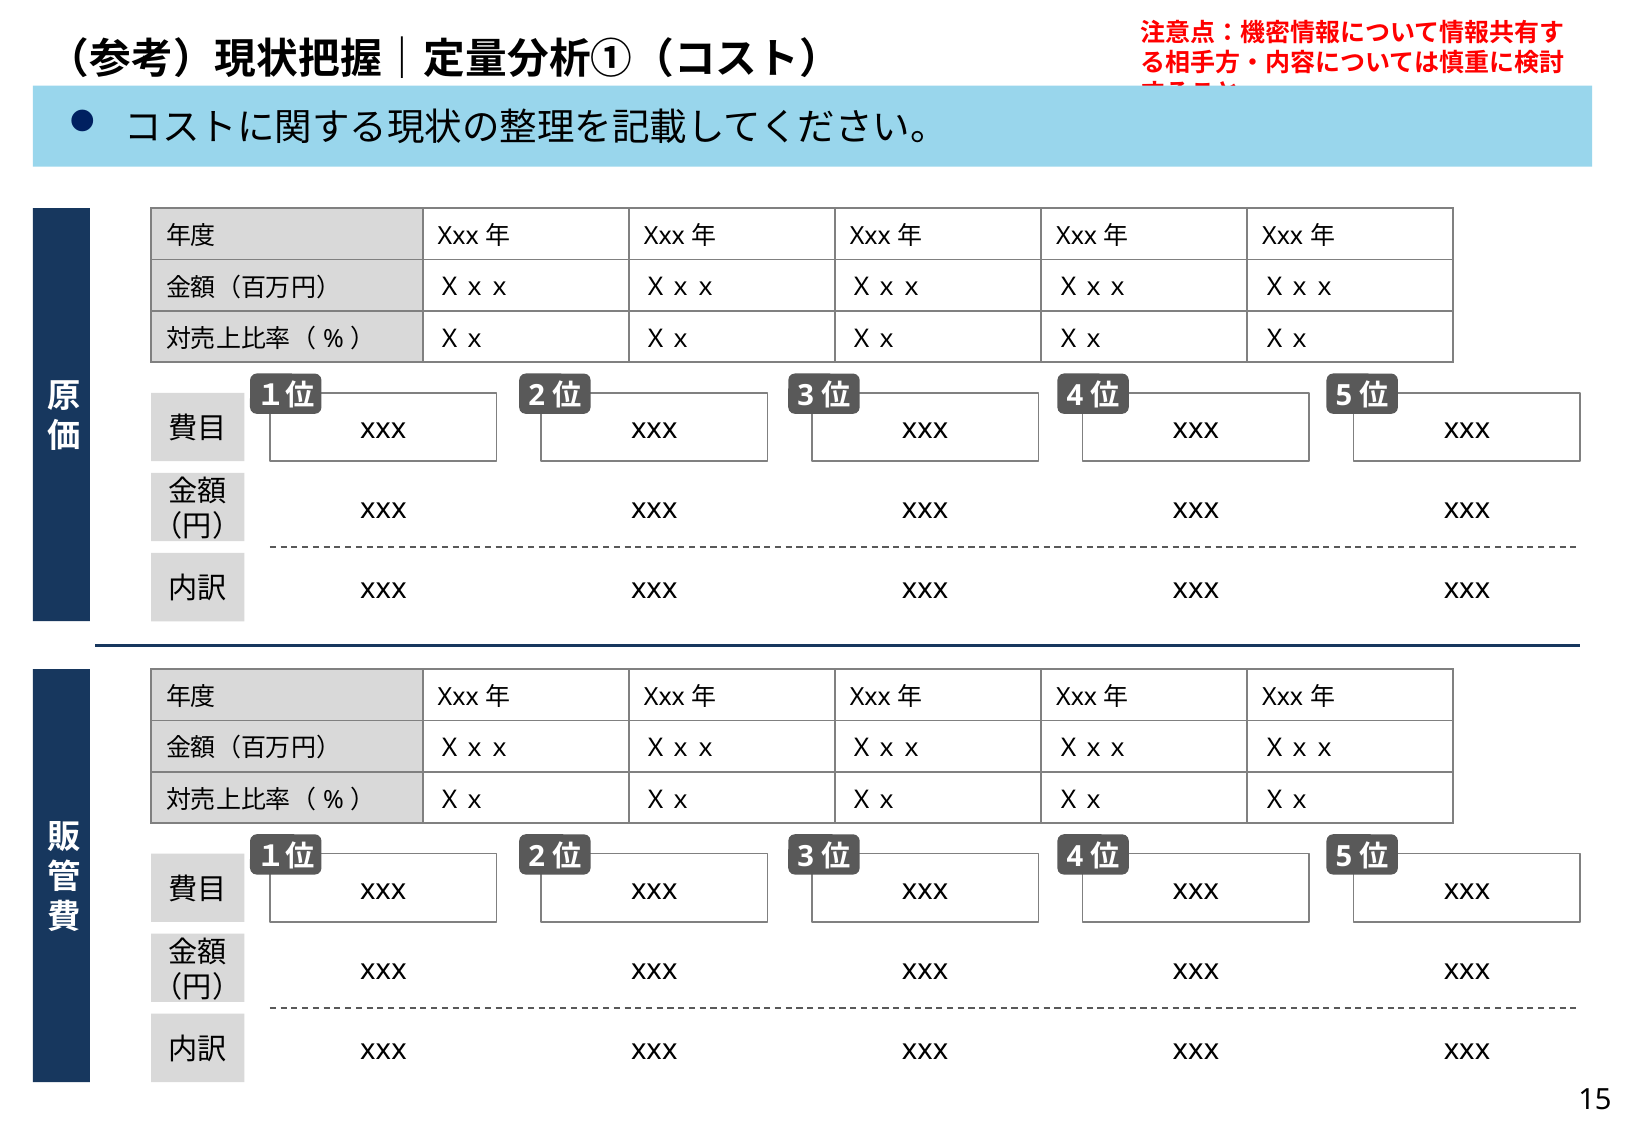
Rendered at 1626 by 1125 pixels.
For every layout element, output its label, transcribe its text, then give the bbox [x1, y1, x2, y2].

text_box xxx [1353, 472, 1581, 542]
text_box xxx [1353, 933, 1581, 1002]
text_box xxx [269, 933, 497, 1002]
table_cell Ｘｘ [1248, 773, 1452, 822]
text_box xxx [811, 1017, 1039, 1083]
slide_number 15 [1247, 1070, 1625, 1125]
table_header 年度 [152, 209, 422, 259]
text_box １位 [249, 834, 322, 875]
table_cell Ｘｘｘ [630, 721, 834, 771]
table_cell 対売上比率（%） [152, 312, 422, 361]
table_cell Ｘｘｘ [630, 260, 834, 310]
text_box xxx [269, 554, 497, 622]
table_header Xxx年 [1042, 209, 1246, 259]
list コストに関する現状の整理を記載してください。 [32, 90, 1593, 167]
table_cell Ｘｘ [1042, 312, 1246, 361]
text_box xxx [1082, 556, 1310, 622]
table_header Xxx年 [1248, 209, 1452, 259]
text_box xxx [1082, 933, 1310, 1002]
table_cell Ｘｘ [1248, 312, 1452, 361]
text_box 原価 [32, 208, 90, 622]
text_box xxx [811, 933, 1039, 1002]
table_header Xxx年 [836, 209, 1040, 259]
table_cell Ｘｘ [836, 773, 1040, 822]
text_box xxx [1082, 853, 1310, 922]
table_header Xxx年 [630, 670, 834, 720]
text_box xxx [1353, 853, 1581, 922]
text_box 内訳 [151, 552, 245, 622]
table_cell Ｘｘｘ [836, 721, 1040, 771]
table_cell Ｘｘ [630, 773, 834, 822]
table_cell 対売上比率（%） [152, 773, 422, 822]
text_box 2位 [519, 373, 591, 414]
table_header Xxx年 [1248, 670, 1452, 720]
text_box xxx [1353, 553, 1581, 622]
text_box xxx [811, 472, 1039, 542]
table_cell Ｘｘｘ [424, 721, 628, 771]
text_box 4位 [1057, 834, 1129, 875]
text_box xxx [540, 472, 768, 542]
text_box 内訳 [151, 1013, 245, 1083]
text_box xxx [811, 556, 1039, 622]
table_cell Ｘｘｘ [424, 260, 628, 310]
table_header Xxx年 [836, 670, 1040, 720]
text_box 3位 [788, 373, 860, 414]
text_box xxx [1082, 472, 1310, 542]
text_box xxx [1353, 1013, 1581, 1070]
table_cell Ｘｘｘ [1042, 260, 1246, 310]
text_box xxx [1353, 392, 1581, 461]
text_box 費目 [151, 853, 245, 922]
table_header Xxx年 [424, 209, 628, 259]
table_cell Ｘｘ [424, 312, 628, 361]
table_header Xxx年 [1042, 670, 1246, 720]
table_cell 金額（百万円） [152, 260, 422, 310]
text_box 金額 （円） [151, 933, 245, 1002]
text_box xxx [269, 472, 497, 542]
table_cell Ｘｘ [1042, 773, 1246, 822]
title （参考）現状把握｜定量分析①（コスト） [32, 24, 1593, 90]
text_box xxx [269, 1014, 497, 1083]
text_box xxx [540, 556, 768, 622]
text_box １位 [249, 373, 322, 414]
text_box xxx [269, 392, 497, 461]
text_box xxx [811, 392, 1039, 461]
table_header 年度 [152, 670, 422, 720]
table_cell Ｘｘｘ [836, 260, 1040, 310]
table_cell Ｘｘｘ [1248, 260, 1452, 310]
text_box xxx [540, 853, 768, 922]
text_box 3位 [788, 834, 860, 875]
text_box 5位 [1326, 834, 1398, 875]
text_box xxx [540, 392, 768, 461]
text_box xxx [811, 853, 1039, 922]
table_cell Ｘｘ [836, 312, 1040, 361]
table_cell Ｘｘ [424, 773, 628, 822]
text_box 2位 [519, 834, 591, 875]
text_box 4位 [1057, 373, 1129, 414]
text_box xxx [540, 1017, 768, 1083]
table_header Xxx年 [630, 209, 834, 259]
text_box xxx [540, 933, 768, 1002]
table_cell 金額（百万円） [152, 721, 422, 771]
text_box xxx [1082, 1017, 1310, 1083]
text_box 費目 [151, 392, 245, 462]
text_box 販管費 [32, 669, 90, 1083]
text_box xxx [269, 853, 497, 922]
text_box 5位 [1326, 373, 1398, 414]
table_header Xxx年 [424, 670, 628, 720]
table_cell Ｘｘ [630, 312, 834, 361]
text_box 金額 （円） [151, 472, 245, 542]
table_cell Ｘｘｘ [1042, 721, 1246, 771]
text_box xxx [1082, 392, 1310, 461]
table_cell Ｘｘｘ [1248, 721, 1452, 771]
